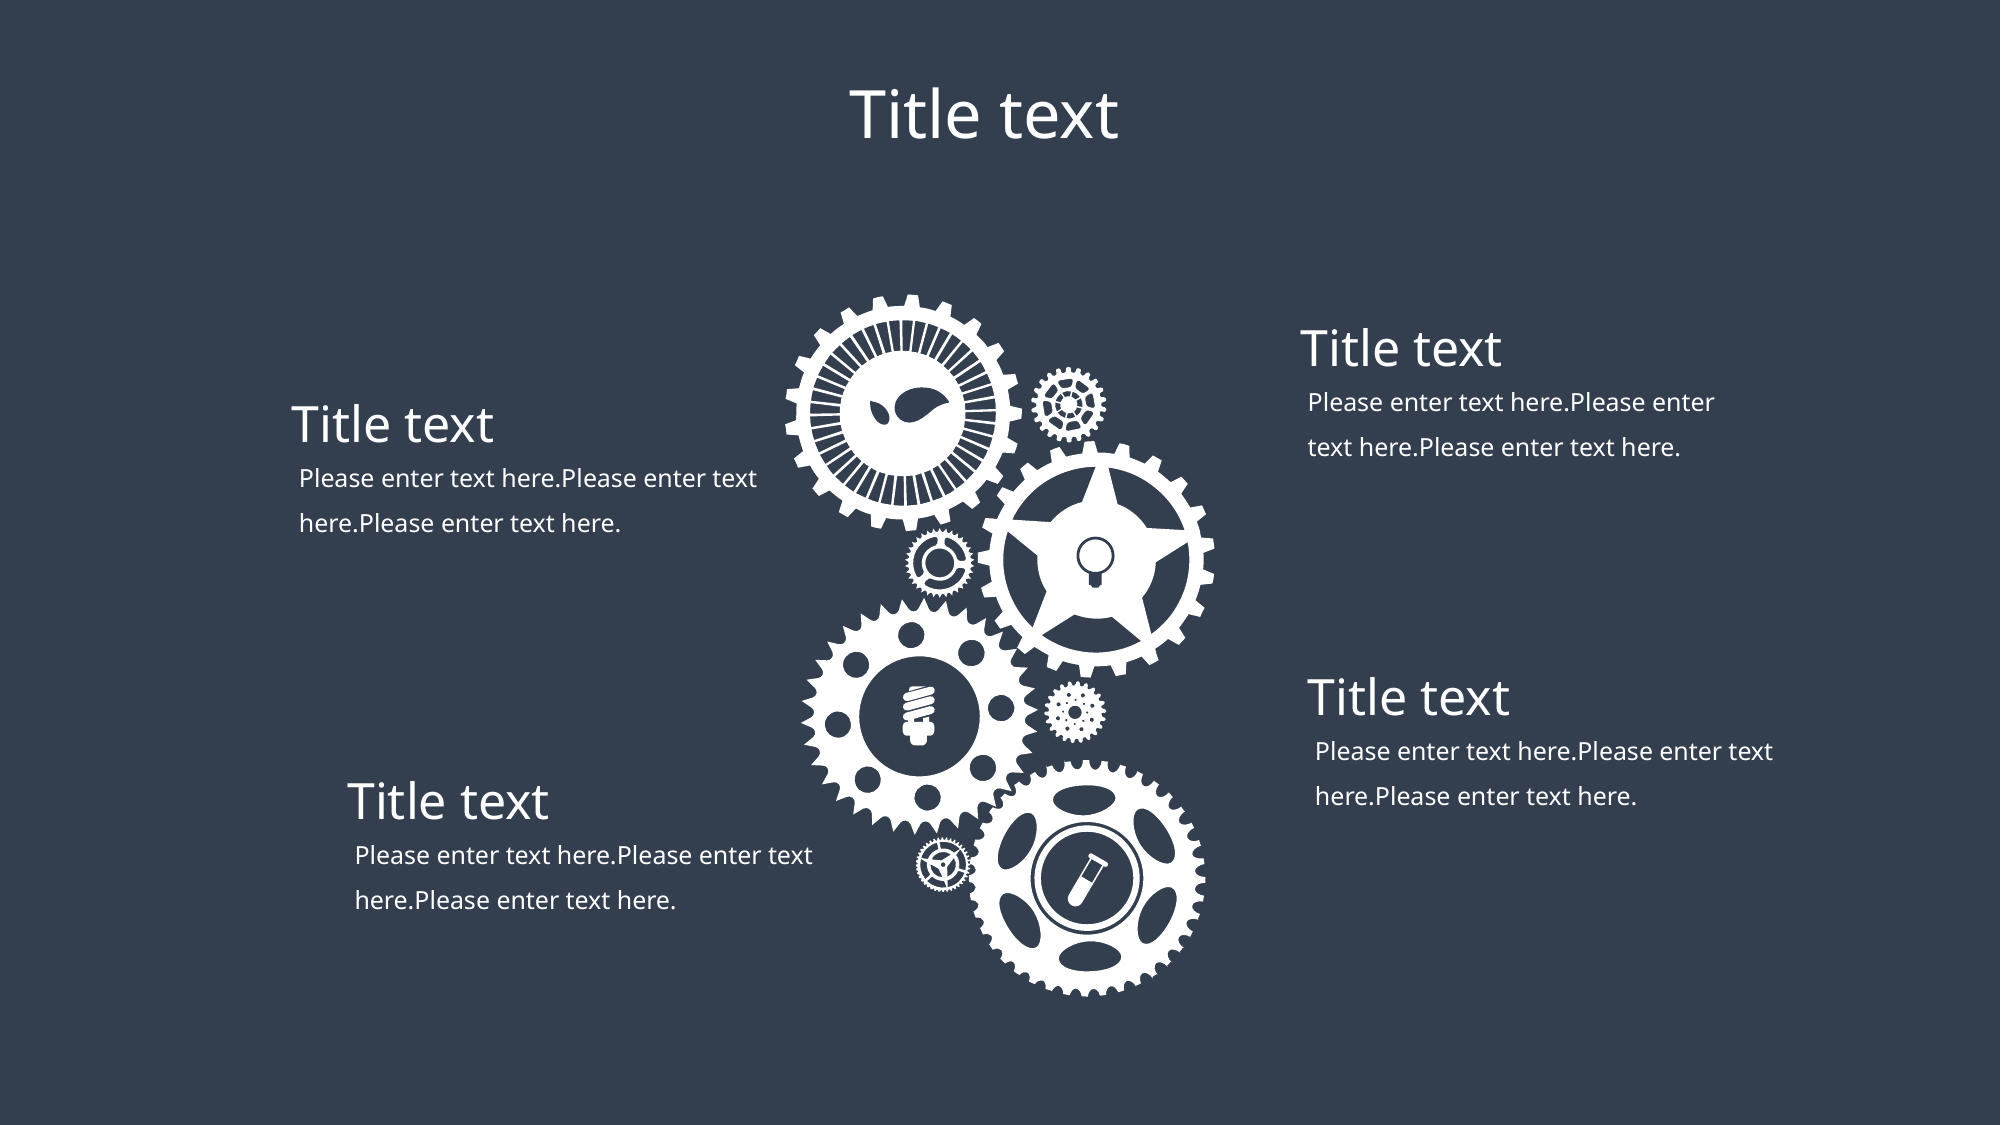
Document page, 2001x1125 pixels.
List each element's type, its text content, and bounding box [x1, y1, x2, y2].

text_box Title text [1292, 658, 1630, 733]
text_box Title text [849, 71, 1151, 153]
text_box Title text [332, 761, 631, 837]
text_box Title text [276, 384, 614, 460]
text_box Please enter text here.Please enter text here.Please enter text here. [1300, 713, 1844, 818]
text_box Please enter text here.Please enter text here.Please enter text here. [339, 817, 785, 922]
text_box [785, 294, 1215, 997]
text_box Please enter text here.Please enter text here.Please enter text here. [1292, 364, 1766, 469]
text_box Title text [1285, 309, 1622, 384]
text_box Please enter text here.Please enter text here.Please enter text here. [284, 439, 785, 545]
